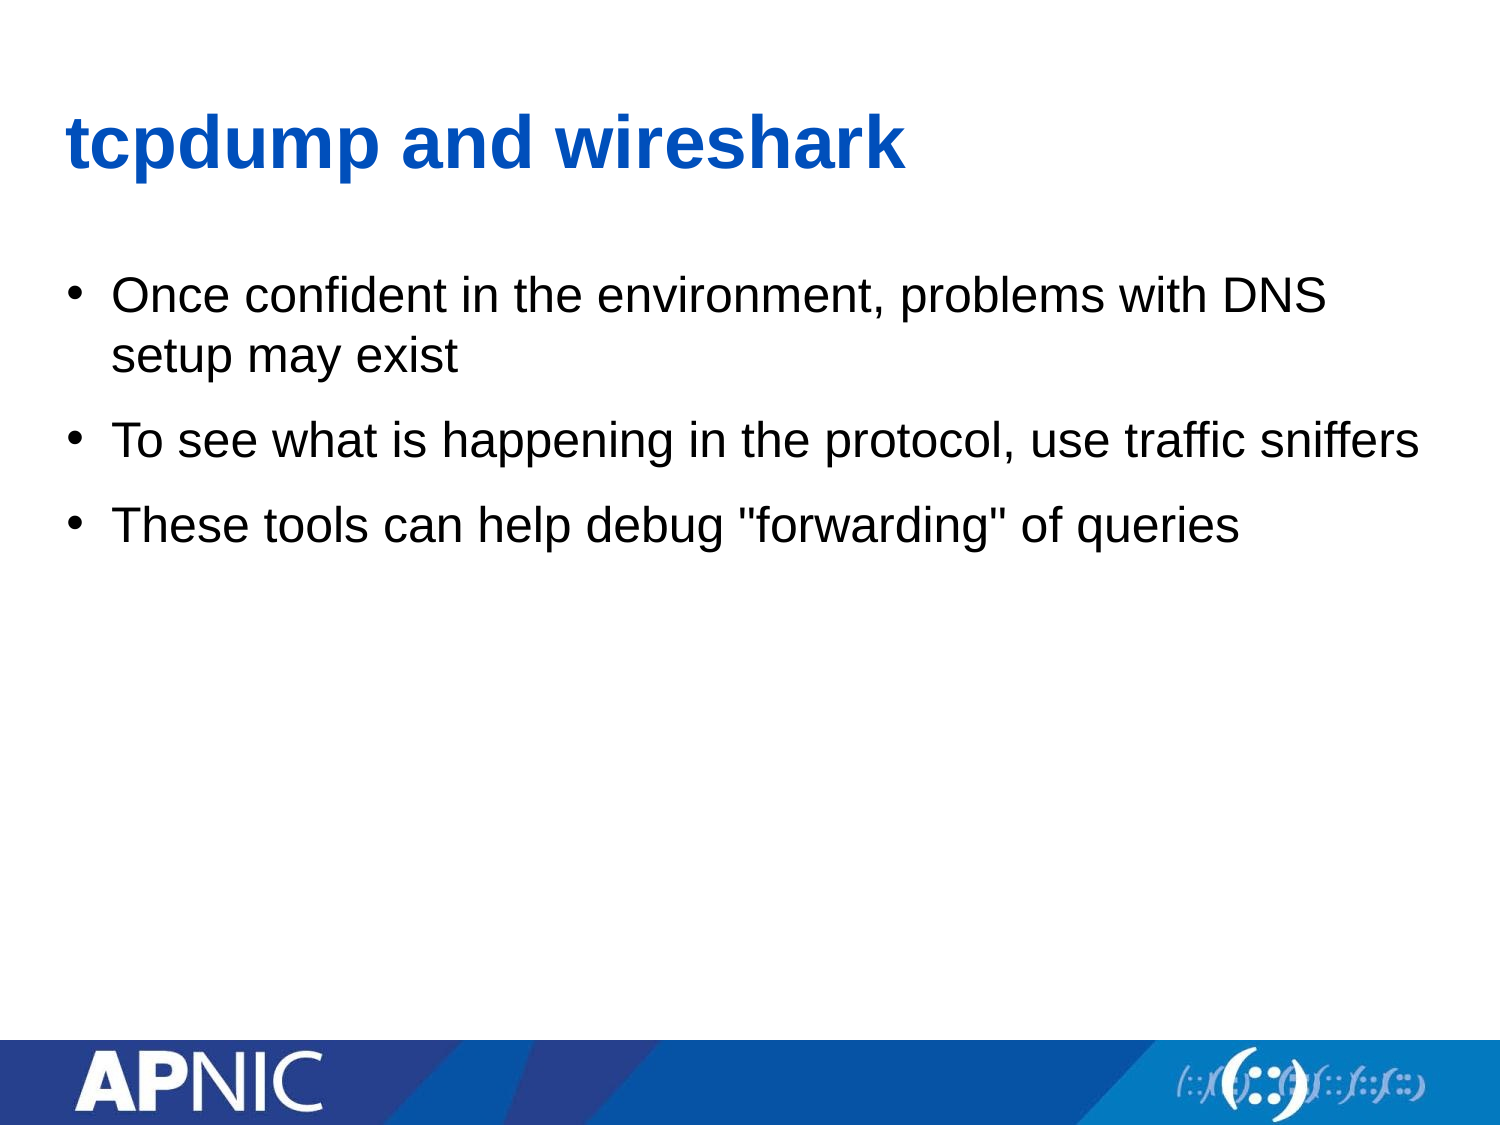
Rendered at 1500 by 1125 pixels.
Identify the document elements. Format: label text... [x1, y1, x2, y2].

list Once confident in the environment, problems with DNS setup may exist To see what is happening in the protocol, use traffic sniffers These tools can help debug "forwarding" of queries [66, 262, 1437, 1012]
picture [0, 1040, 1500, 1125]
title tcpdump and wireshark [64, 45, 1436, 233]
